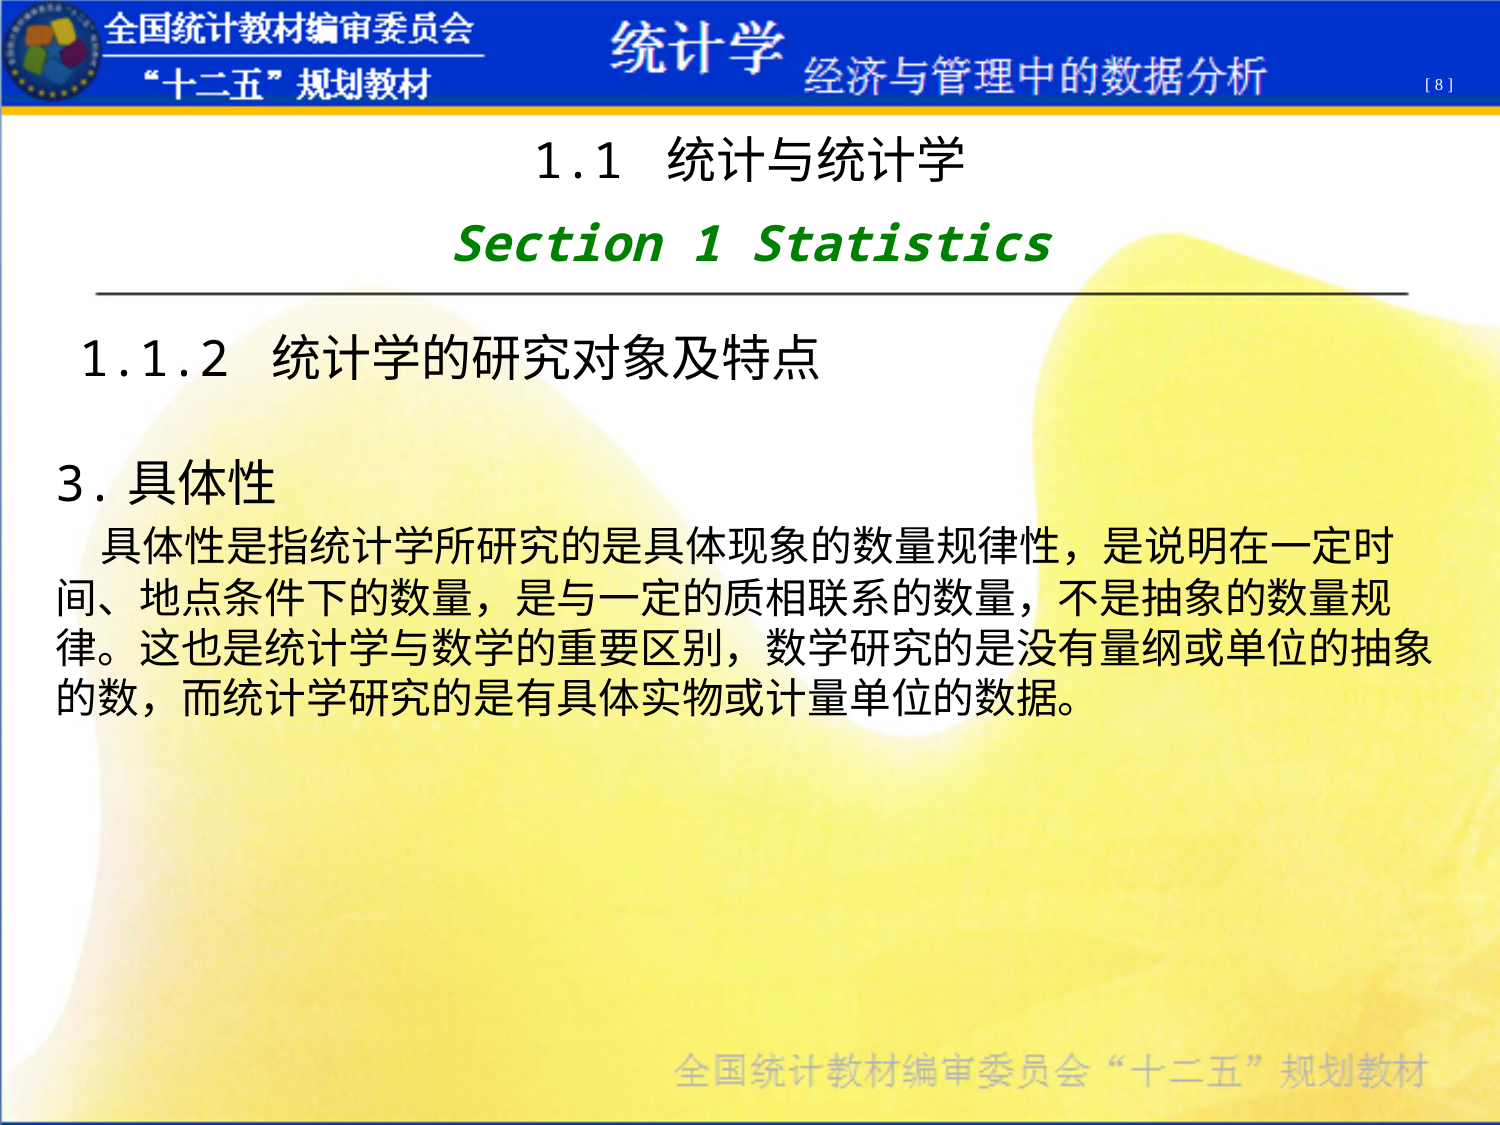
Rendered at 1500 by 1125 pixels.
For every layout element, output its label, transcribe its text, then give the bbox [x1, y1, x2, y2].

text_box Section 1 Statistics [64, 203, 1436, 279]
text_box [ 8 ] [1364, 66, 1468, 142]
picture [0, 0, 1500, 1125]
text_box 1.1.2 统计学的研究对象及特点 [64, 319, 1447, 394]
text_box 3.具体性 具体性是指统计学所研究的是具体现象的数量规律性，是说明在一定时间、地点条件下的数量，是与一定的质相联系的数量，不是抽象的数量规律。这也是统计学与数学的重要区别，数学研究的是没有量纲或单位的抽象的数，而统计学研究的是有具体实物或计量单位的数据。 [41, 444, 1459, 730]
text_box 1.1 统计与统计学 [64, 121, 1436, 196]
